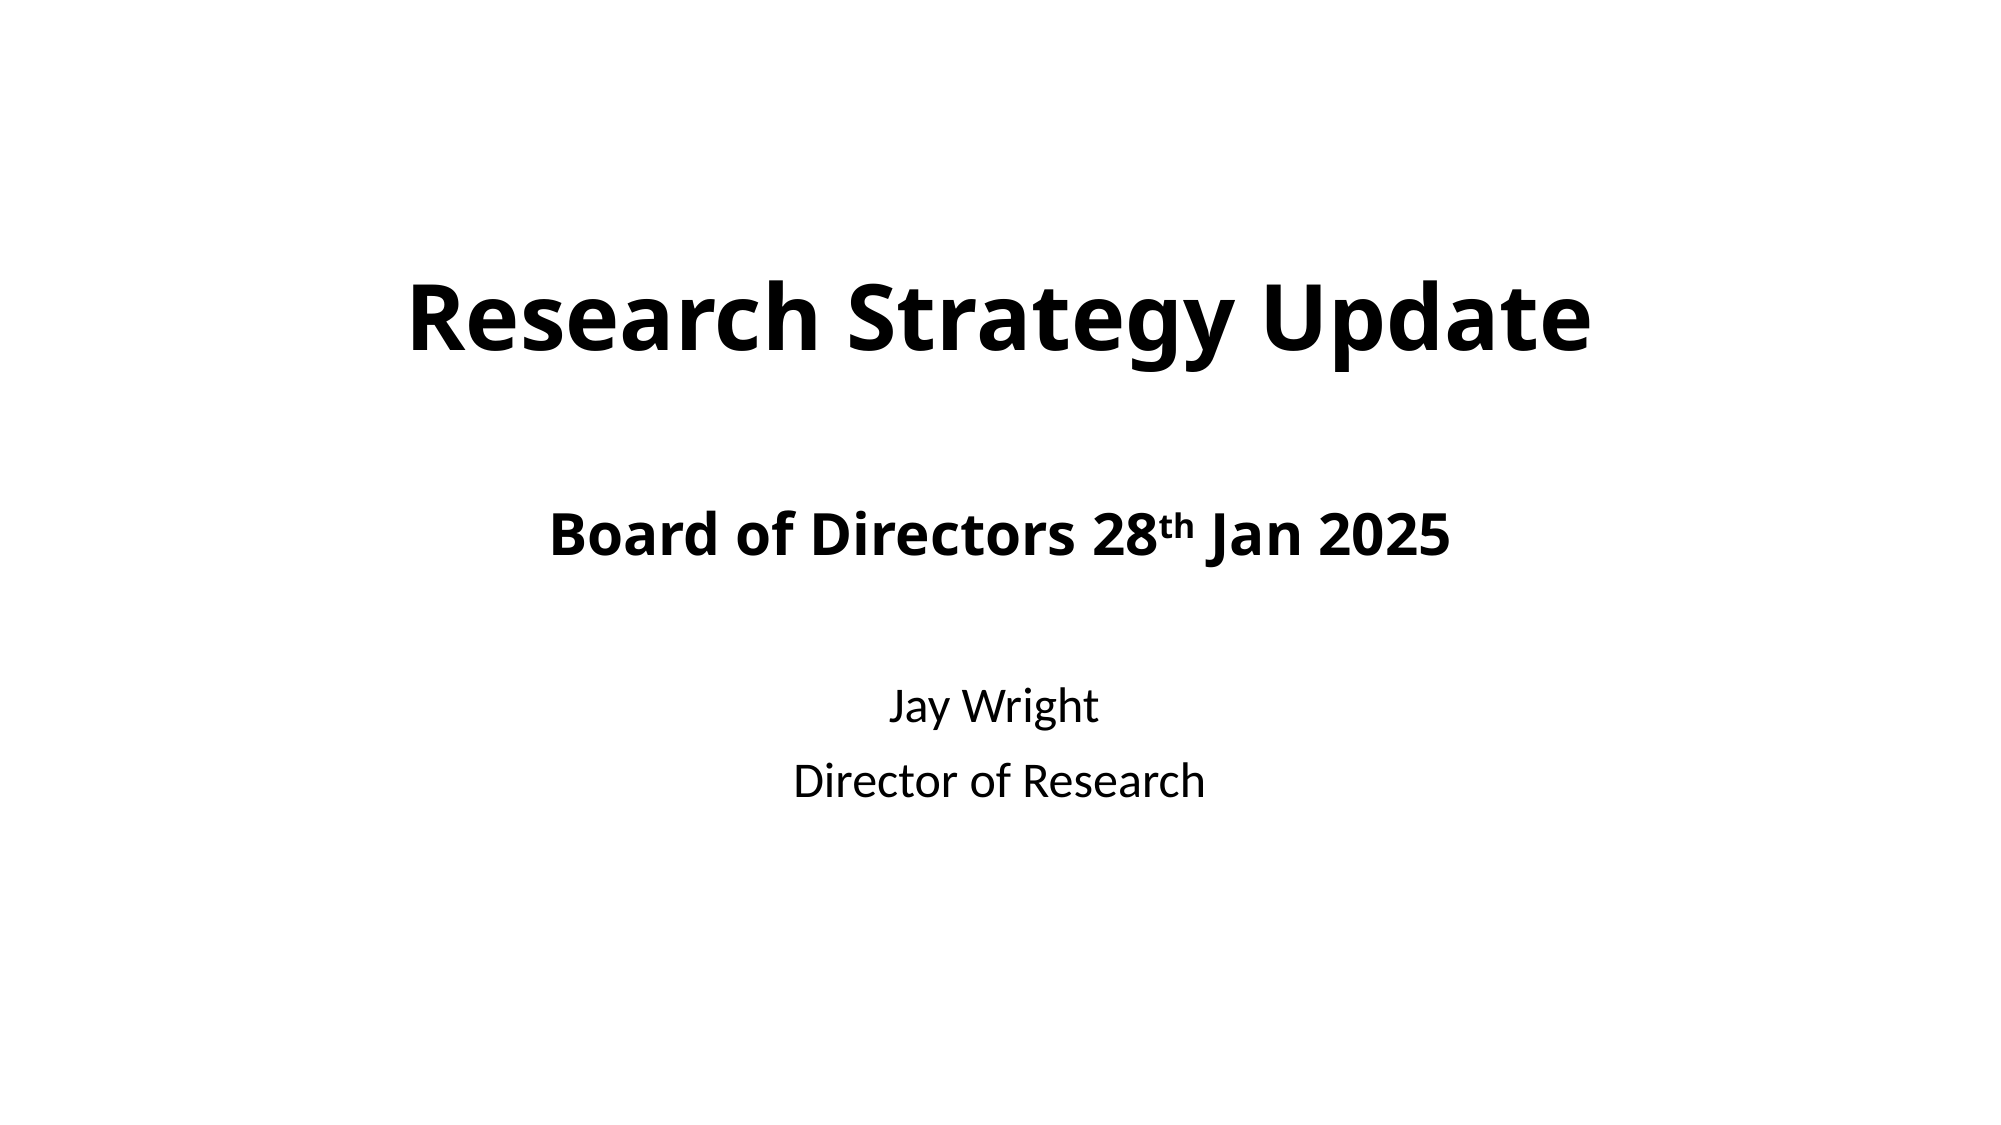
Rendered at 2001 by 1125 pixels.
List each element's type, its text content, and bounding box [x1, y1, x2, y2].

subtitle Jay Wright Director of Research [249, 671, 1750, 863]
title Research Strategy Update Board of Directors 28th Jan 2025 [249, 184, 1750, 576]
